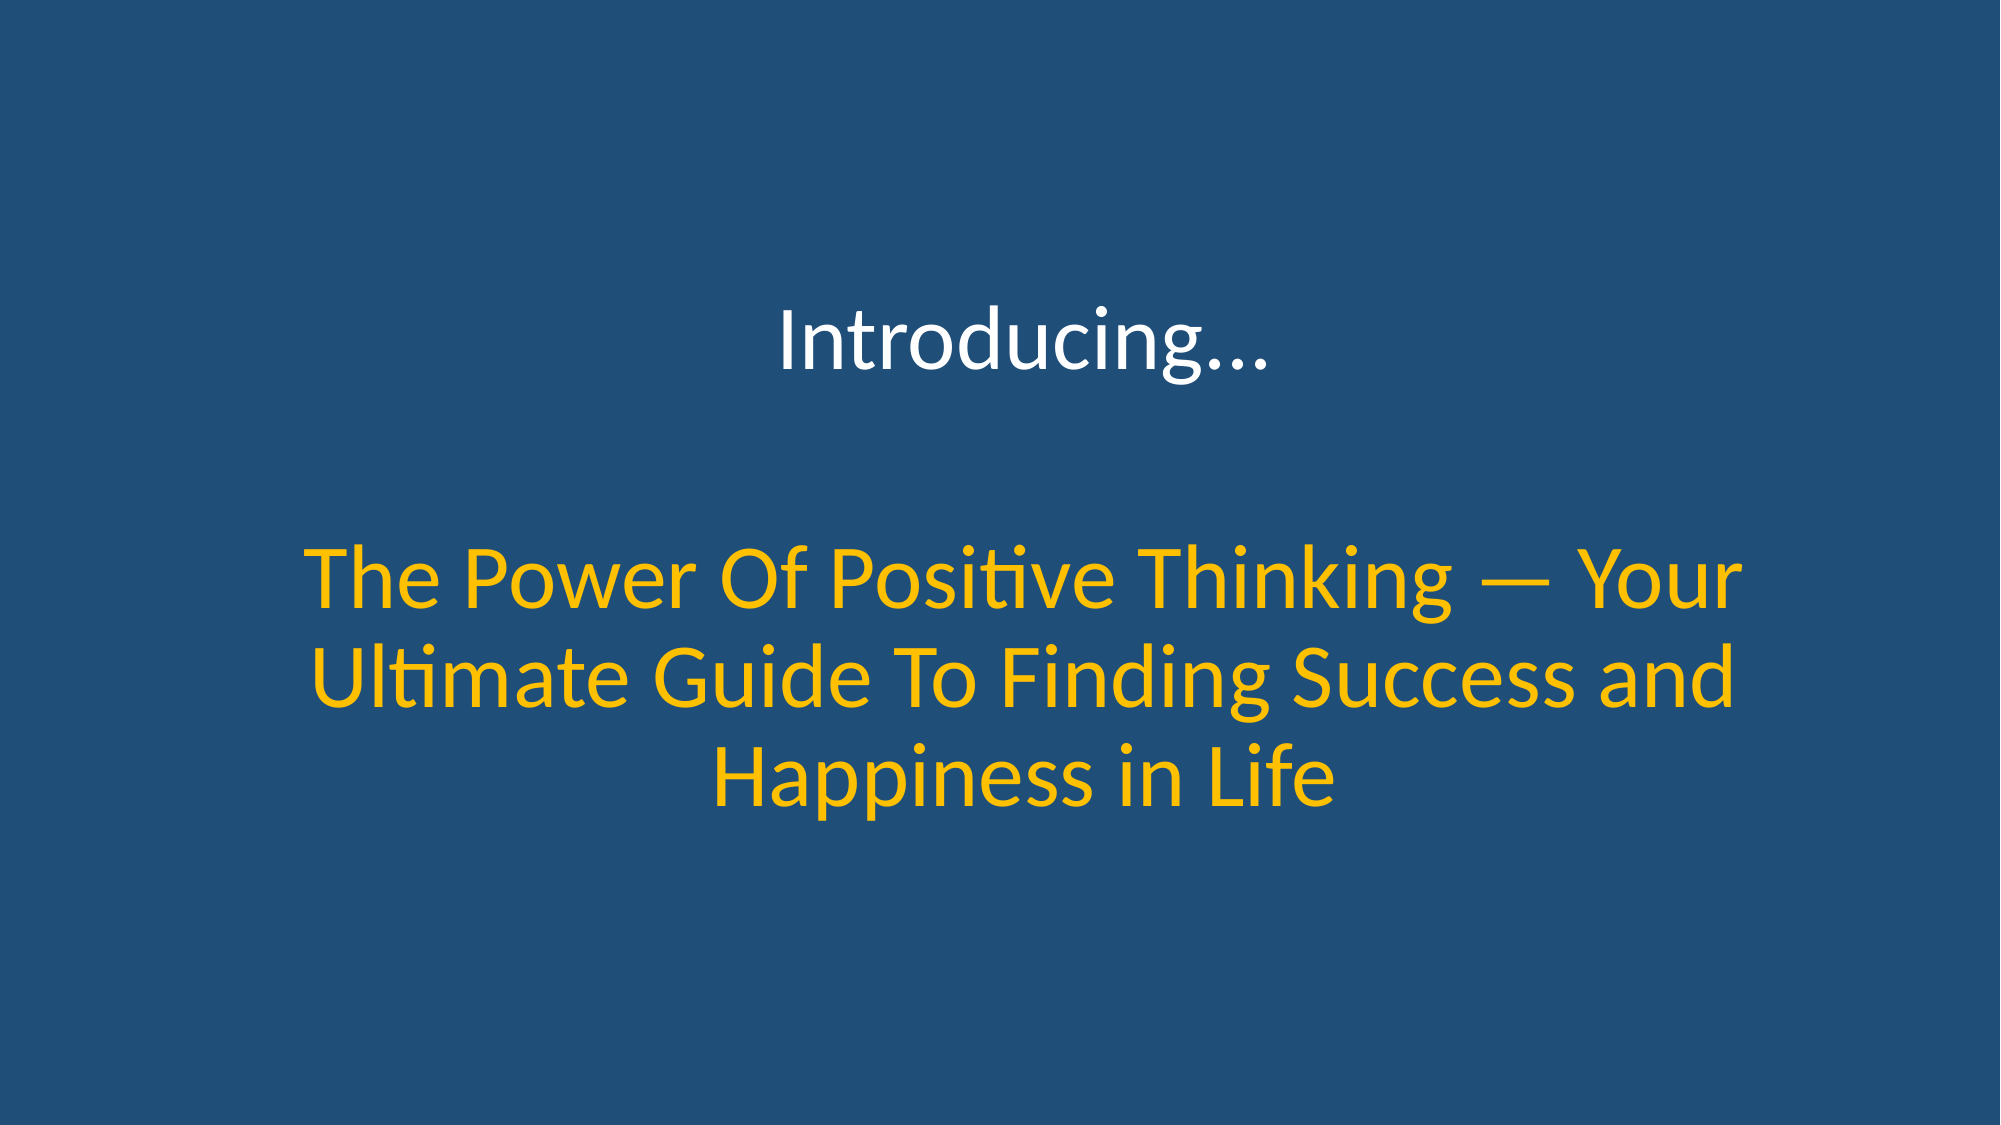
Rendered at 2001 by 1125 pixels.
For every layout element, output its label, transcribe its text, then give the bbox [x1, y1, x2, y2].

list Introducing... The Power Of Positive Thinking — Your Ultimate Guide To Finding Success and Happiness in Life [162, 282, 1888, 618]
